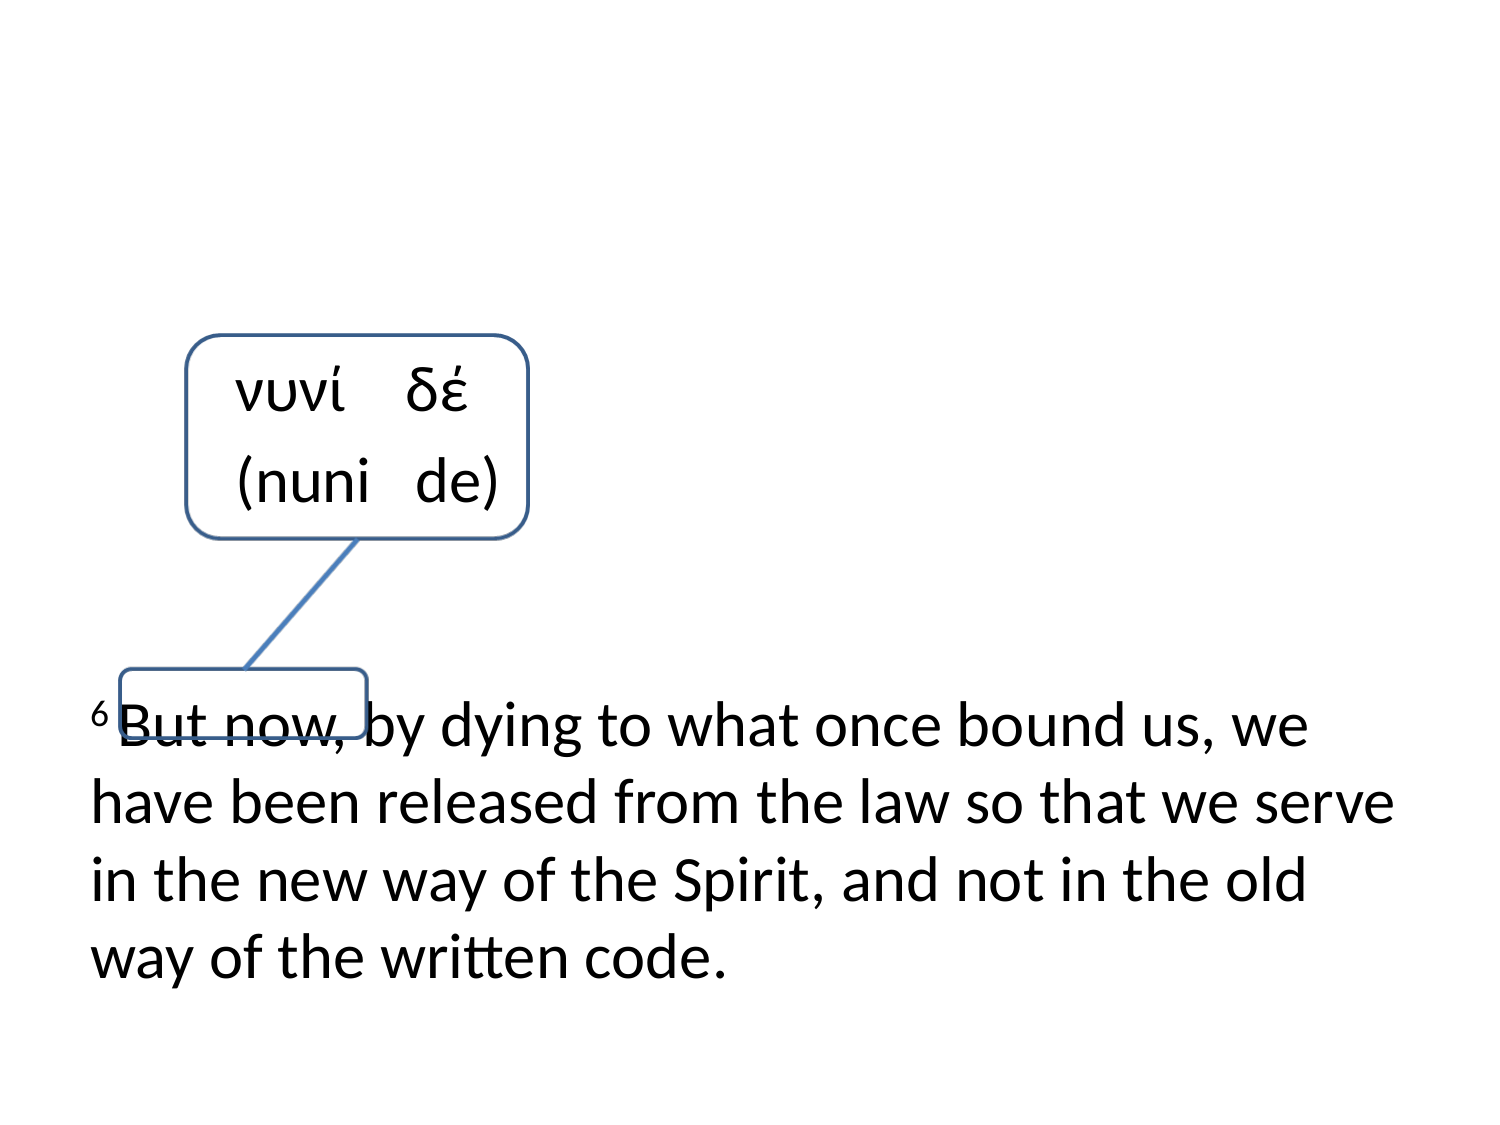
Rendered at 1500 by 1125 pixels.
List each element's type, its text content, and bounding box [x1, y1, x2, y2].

picture [118, 332, 530, 740]
list νυνί δέ (nuni de) 6 But now, by dying to what once bound us, we have been released from the law so that we serve in the new way of the Spirit, and not in the old way of the written code. [75, 262, 1425, 1005]
